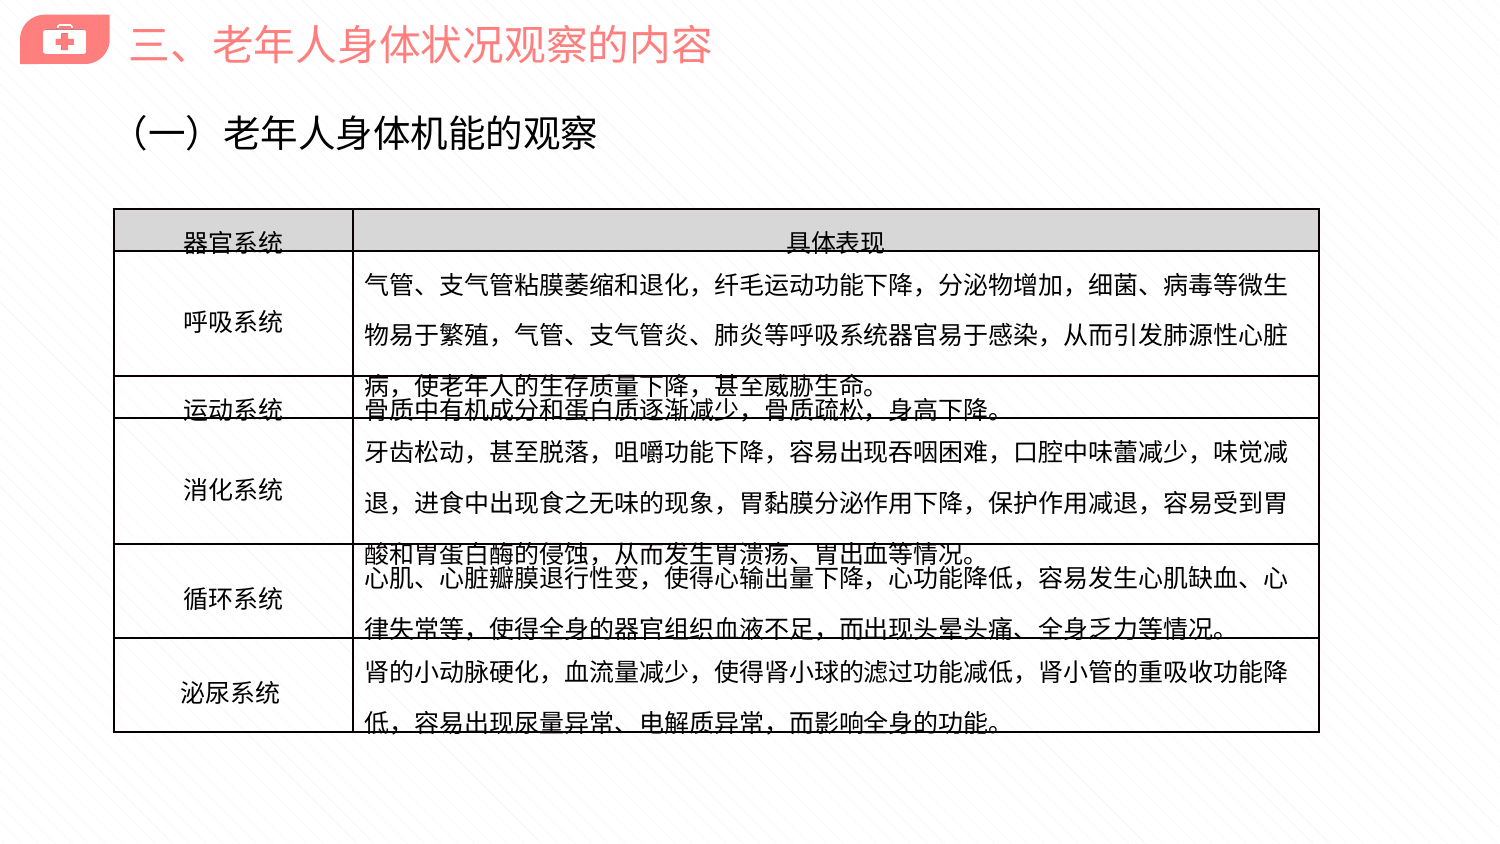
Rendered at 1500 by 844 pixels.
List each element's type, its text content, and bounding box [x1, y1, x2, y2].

table_cell 心肌、心脏瓣膜退行性变，使得心输出量下降，心功能降低，容易发生心肌缺血、心律失常等，使得全身的器官组织血液不足，而出现头晕头痛、全身乏力等情况。 [354, 545, 1318, 637]
table_cell 骨质中有机成分和蛋白质逐渐减少，骨质疏松，身高下降。 [354, 377, 1318, 417]
table_cell 肾的小动脉硬化，血流量减少，使得肾小球的滤过功能减低，肾小管的重吸收功能降低，容易出现尿量异常、电解质异常，而影响全身的功能。 [354, 639, 1318, 731]
text_box （一）老年人身体机能的观察 [10, 102, 1267, 208]
table_cell 运动系统 [115, 377, 352, 417]
table_cell 消化系统 [115, 419, 352, 543]
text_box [19, 11, 863, 78]
table_cell 循环系统 [115, 545, 352, 637]
table_cell 牙齿松动，甚至脱落，咀嚼功能下降，容易出现吞咽困难，口腔中味蕾减少，味觉减退，进食中出现食之无味的现象，胃黏膜分泌作用下降，保护作用减退，容易受到胃酸和胃蛋白酶的侵蚀，从而发生胃溃疡、胃出血等情况。 [354, 419, 1318, 543]
table_cell 呼吸系统 [115, 252, 352, 375]
table_cell 泌尿系统 [115, 639, 352, 731]
table_header 器官系统 [115, 210, 352, 250]
table_cell 气管、支气管粘膜萎缩和退化，纤毛运动功能下降，分泌物增加，细菌、病毒等微生物易于繁殖，气管、支气管炎、肺炎等呼吸系统器官易于感染，从而引发肺源性心脏病，使老年人的生存质量下降，甚至威胁生命。 [354, 252, 1318, 375]
table_header 具体表现 [354, 210, 1318, 250]
